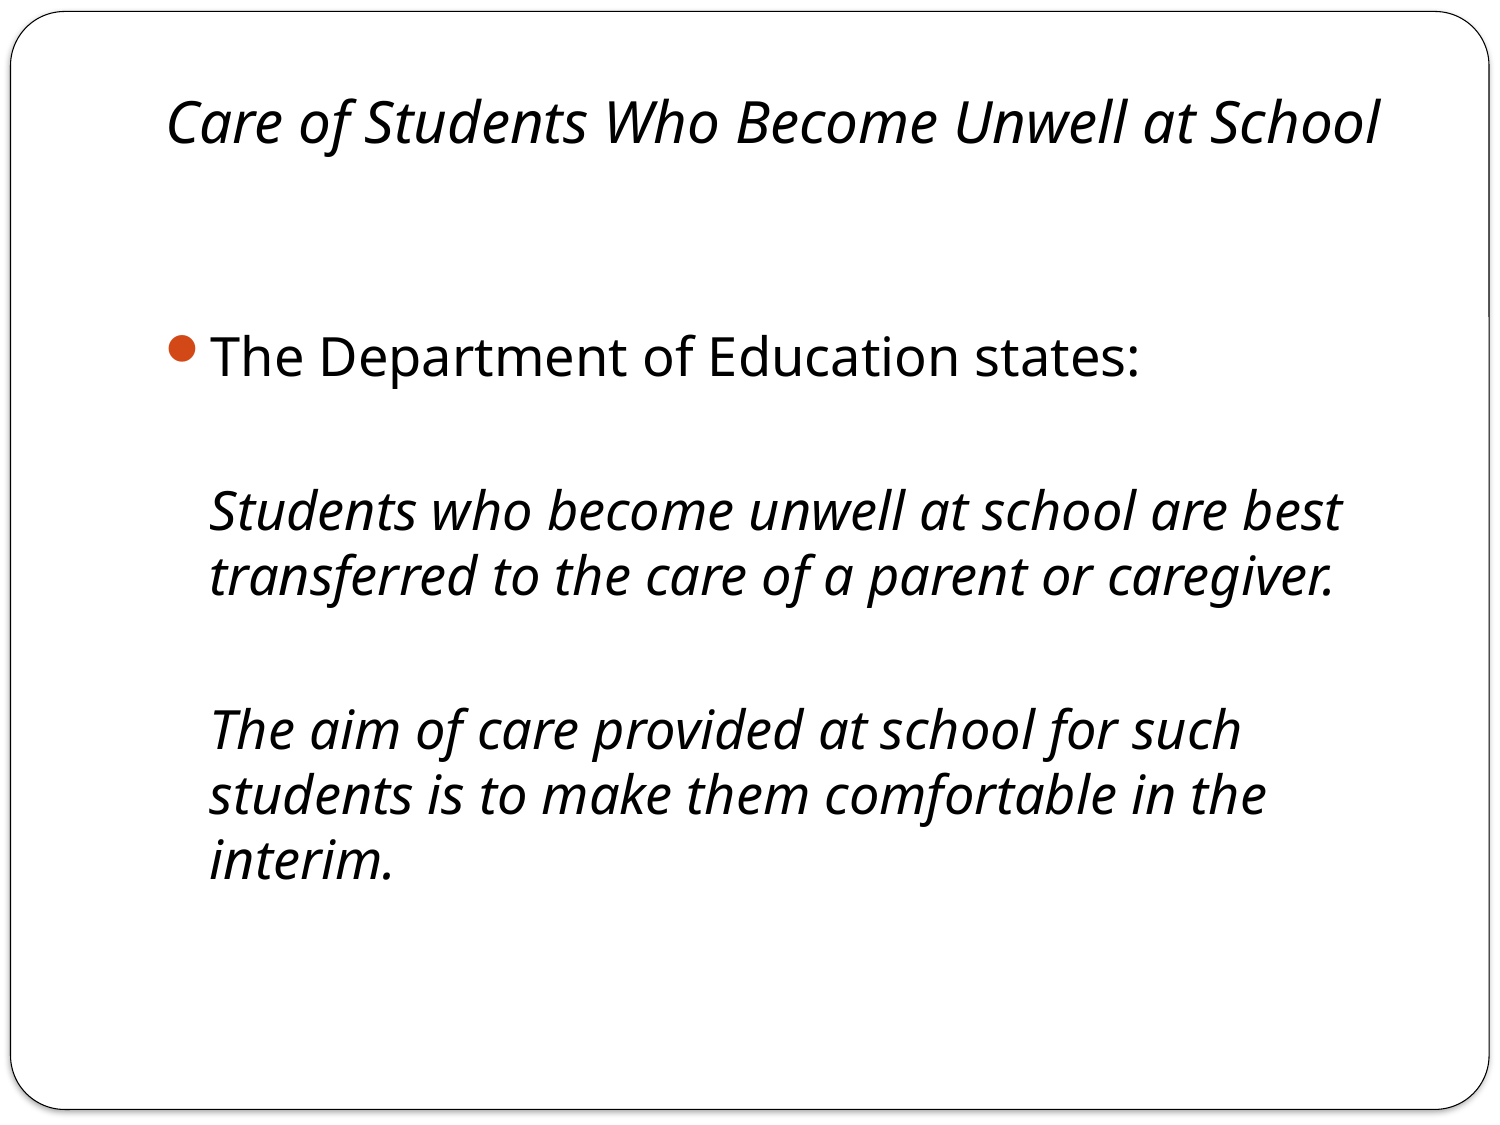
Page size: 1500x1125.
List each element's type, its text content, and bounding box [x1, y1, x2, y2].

list The Department of Education states: Students who become unwell at school are best transferred to the care of a parent or caregiver. The aim of care provided at school for such students is to make them comfortable in the interim. [150, 237, 1425, 988]
title Care of Students Who Become Unwell at School [150, 45, 1425, 233]
